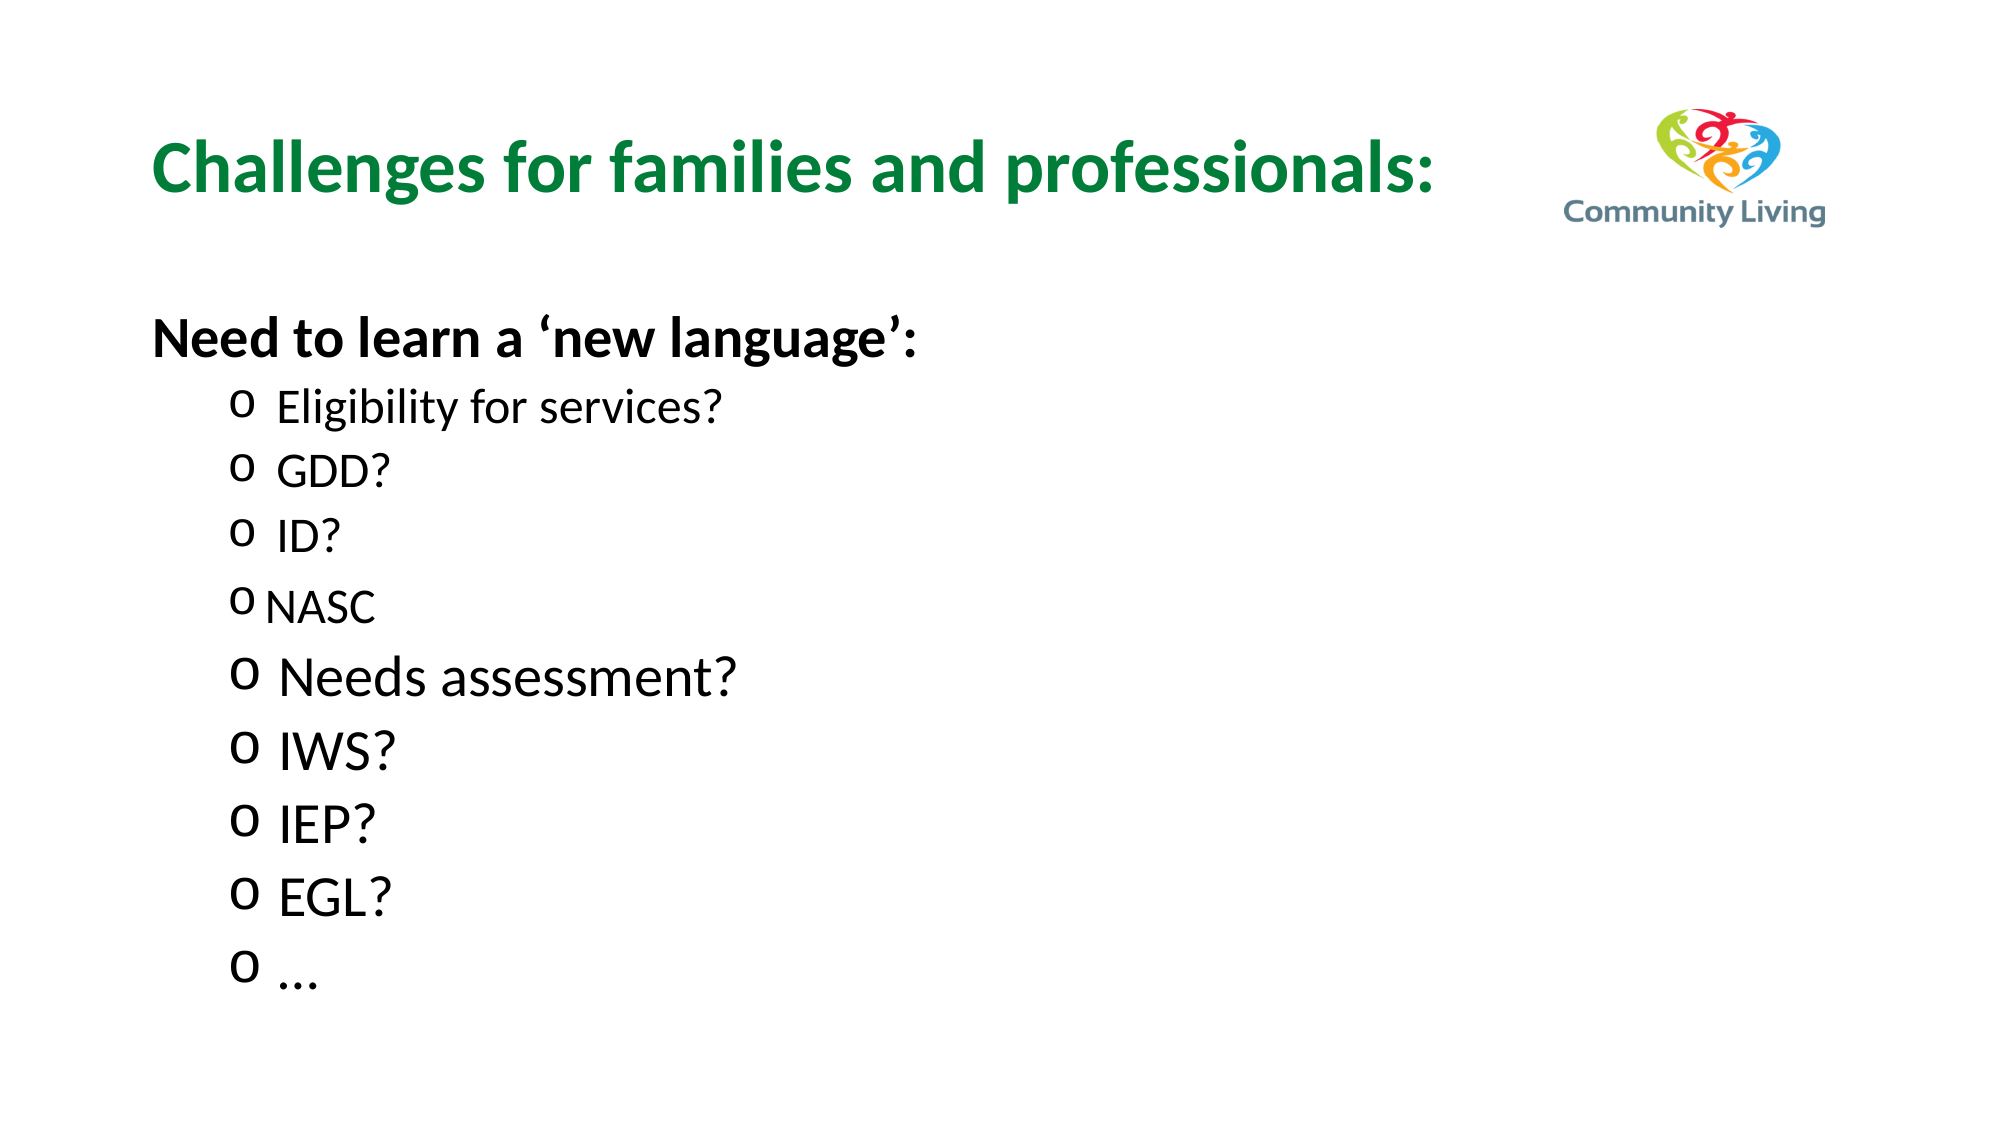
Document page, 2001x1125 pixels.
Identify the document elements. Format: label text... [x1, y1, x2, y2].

title Challenges for families and professionals: [137, 59, 1863, 278]
list Need to learn a ‘new language’: Eligibility for services? GDD? ID? NASC Needs assessment? IWS? IEP? EGL? … [137, 299, 1863, 1014]
picture [1564, 109, 1825, 228]
